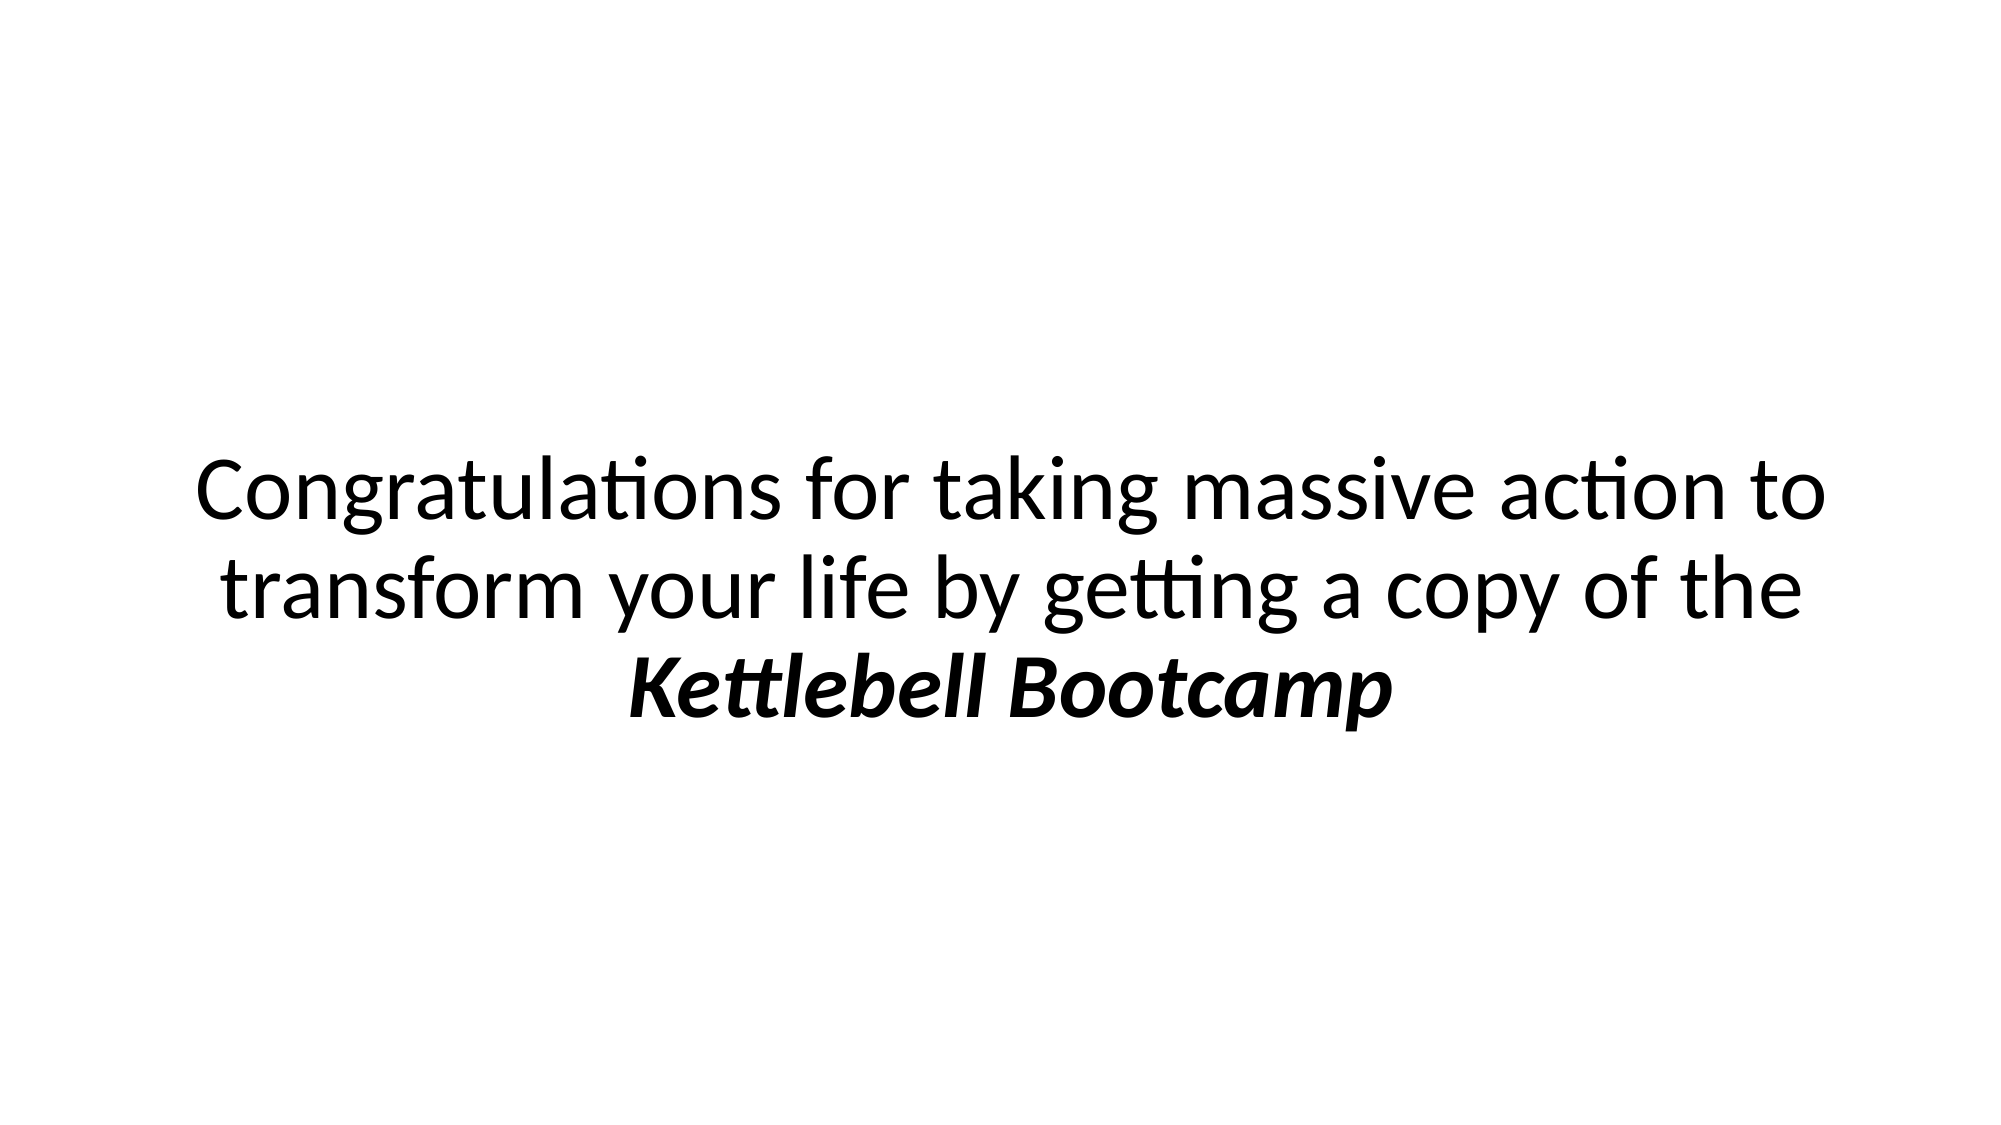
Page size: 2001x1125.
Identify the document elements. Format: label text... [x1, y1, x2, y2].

list Congratulations for taking massive action to transform your life by getting a copy of the Kettlebell Bootcamp [149, 312, 1875, 741]
